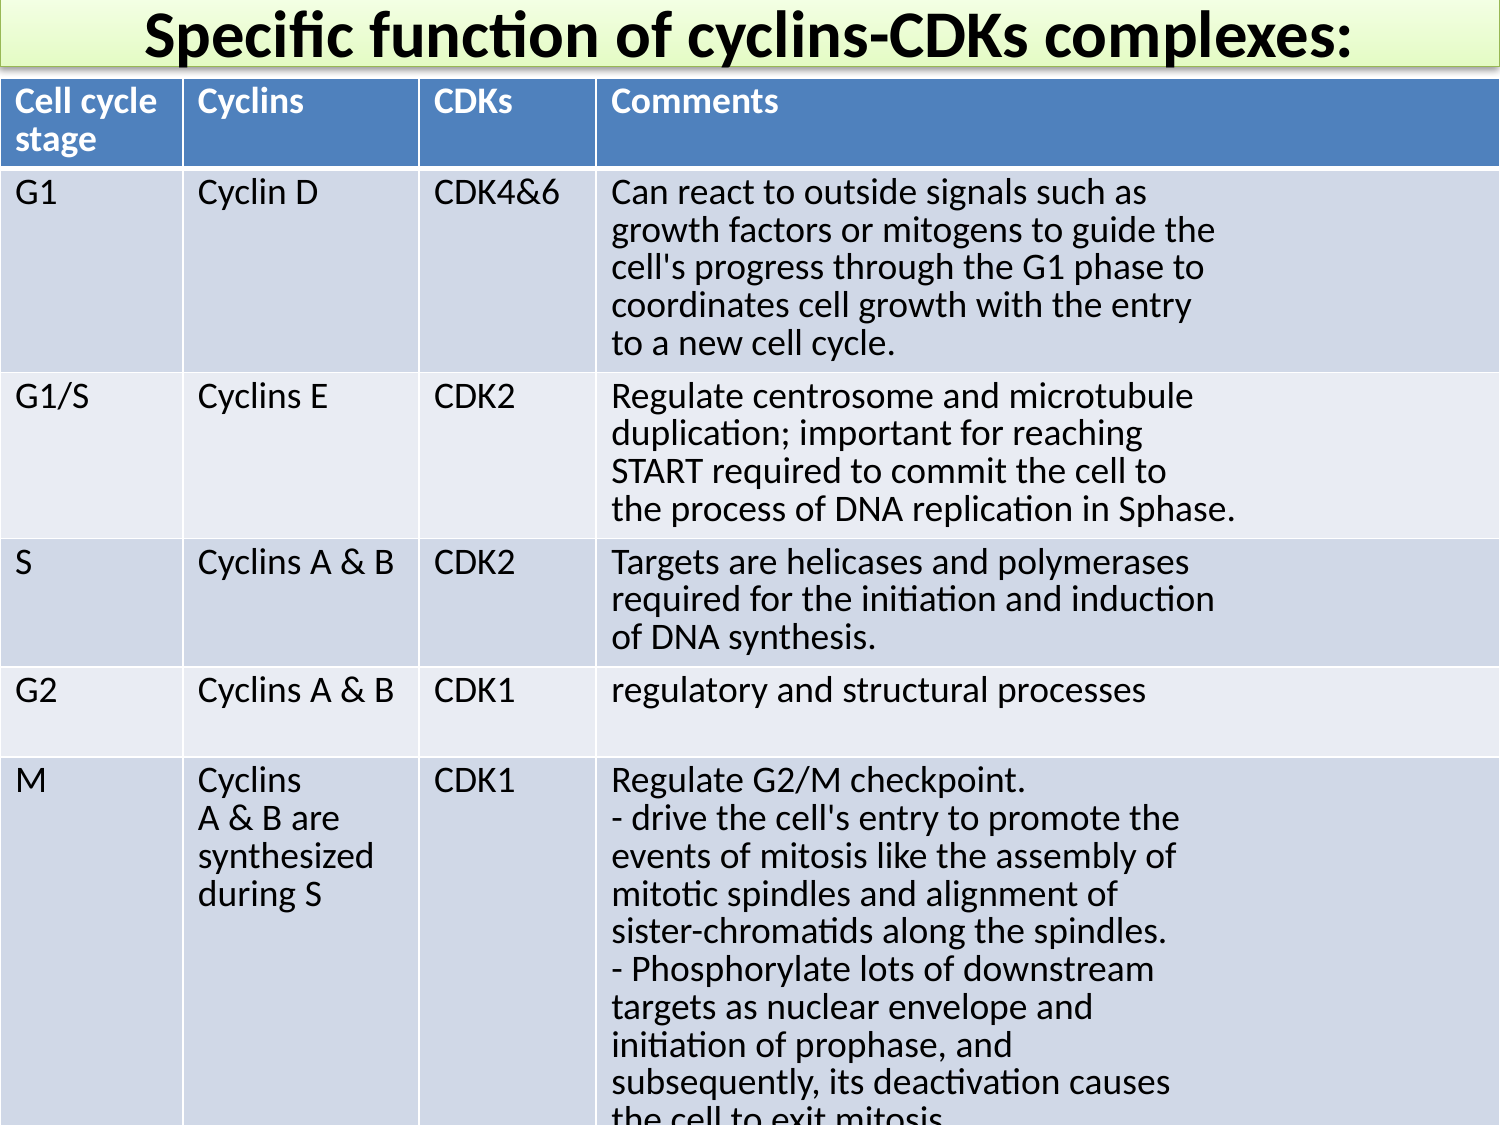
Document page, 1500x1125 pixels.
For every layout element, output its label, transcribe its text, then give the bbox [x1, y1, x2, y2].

table_header Cyclins [184, 79, 418, 166]
table_cell CDK1 [420, 758, 595, 1125]
table_cell CDK4&6 [420, 171, 595, 372]
table_cell CDK2 [420, 539, 595, 666]
table_cell regulatory and structural processes [597, 668, 1499, 756]
table_cell Cyclins A & B are synthesized during S [184, 758, 418, 1125]
table_cell CDK1 [420, 668, 595, 756]
table_cell G1 [1, 171, 182, 372]
table_cell Targets are helicases and polymerases required for the initiation and induction of DNA synthesis. [597, 539, 1499, 666]
table_cell Regulate G2/M checkpoint. - drive the cell's entry to promote the events of mitosis like the assembly of mitotic spindles and alignment of sister-chromatids along the spindles. - Phosphorylate lots of downstream targets as nuclear envelope and initiation of prophase, and subsequently, its deactivation causes the cell to exit mitosis. [597, 758, 1499, 1125]
table_cell Cyclins A & B [184, 668, 418, 756]
table_cell G2 [1, 668, 182, 756]
table_cell S [1, 539, 182, 666]
table_cell M [1, 758, 182, 1125]
table_cell Regulate centrosome and microtubule duplication; important for reaching START required to commit the cell to the process of DNA replication in Sphase. [597, 373, 1499, 538]
table_header CDKs [420, 79, 595, 166]
title Specific function of cyclins-CDKs complexes: [0, 0, 1500, 67]
table_header Comments [597, 79, 1499, 166]
table_cell G1/S [1, 373, 182, 538]
table_cell Cyclin D [184, 171, 418, 372]
table_cell CDK2 [420, 373, 595, 538]
table_cell Can react to outside signals such as growth factors or mitogens to guide the cell's progress through the G1 phase to coordinates cell growth with the entry to a new cell cycle. [597, 171, 1499, 372]
table_cell Cyclins E [184, 373, 418, 538]
table_cell Cyclins A & B [184, 539, 418, 666]
table_header Cell cycle stage [1, 79, 182, 166]
